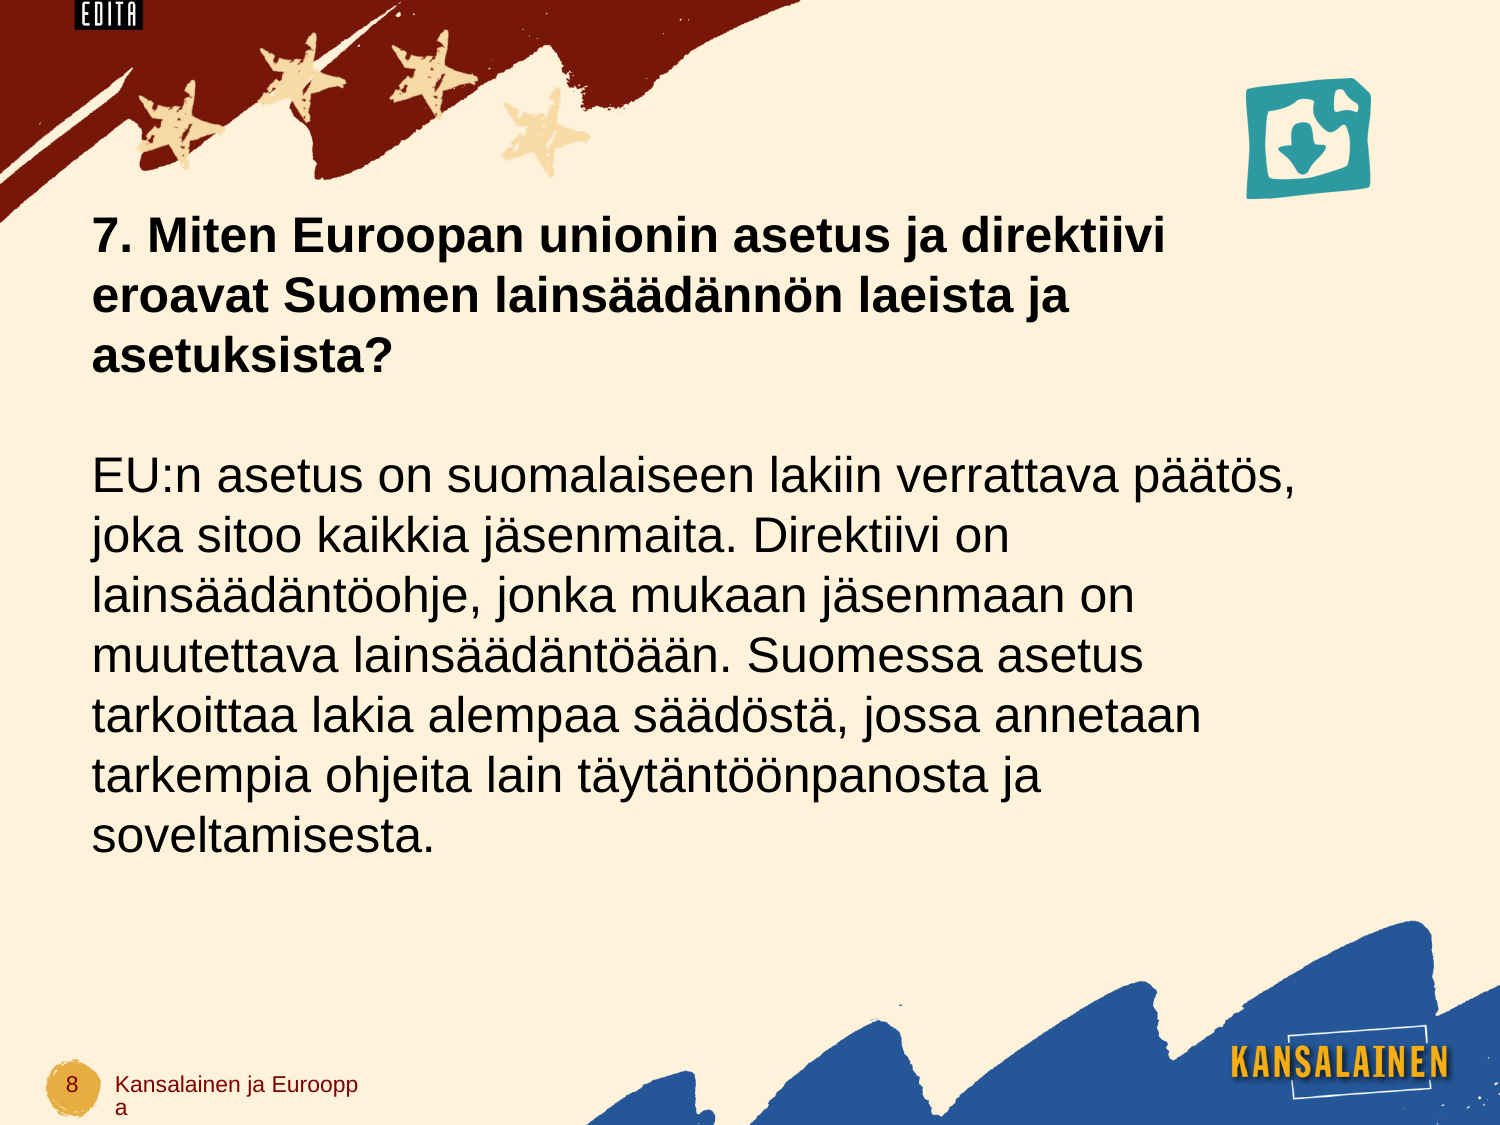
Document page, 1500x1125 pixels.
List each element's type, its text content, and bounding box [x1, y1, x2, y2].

slide_number 8 [37, 1062, 99, 1125]
footer Kansalainen ja Eurooppa [99, 1062, 376, 1125]
picture [0, 0, 1500, 1125]
text_box 7. Miten Euroopan unionin asetus ja direktiivi eroavat Suomen lainsäädännön laeista ja asetuksista? EU:n asetus on suomalaiseen lakiin verrattava päätös, joka sitoo kaikkia jäsenmaita. Direktiivi on lainsäädäntöohje, jonka mukaan jäsenmaan on muutettava lainsäädäntöään. Suomessa asetus tarkoittaa lakia alempaa säädöstä, jossa annetaan tarkempia ohjeita lain täytäntöönpanosta ja soveltamisesta. [76, 195, 1341, 871]
